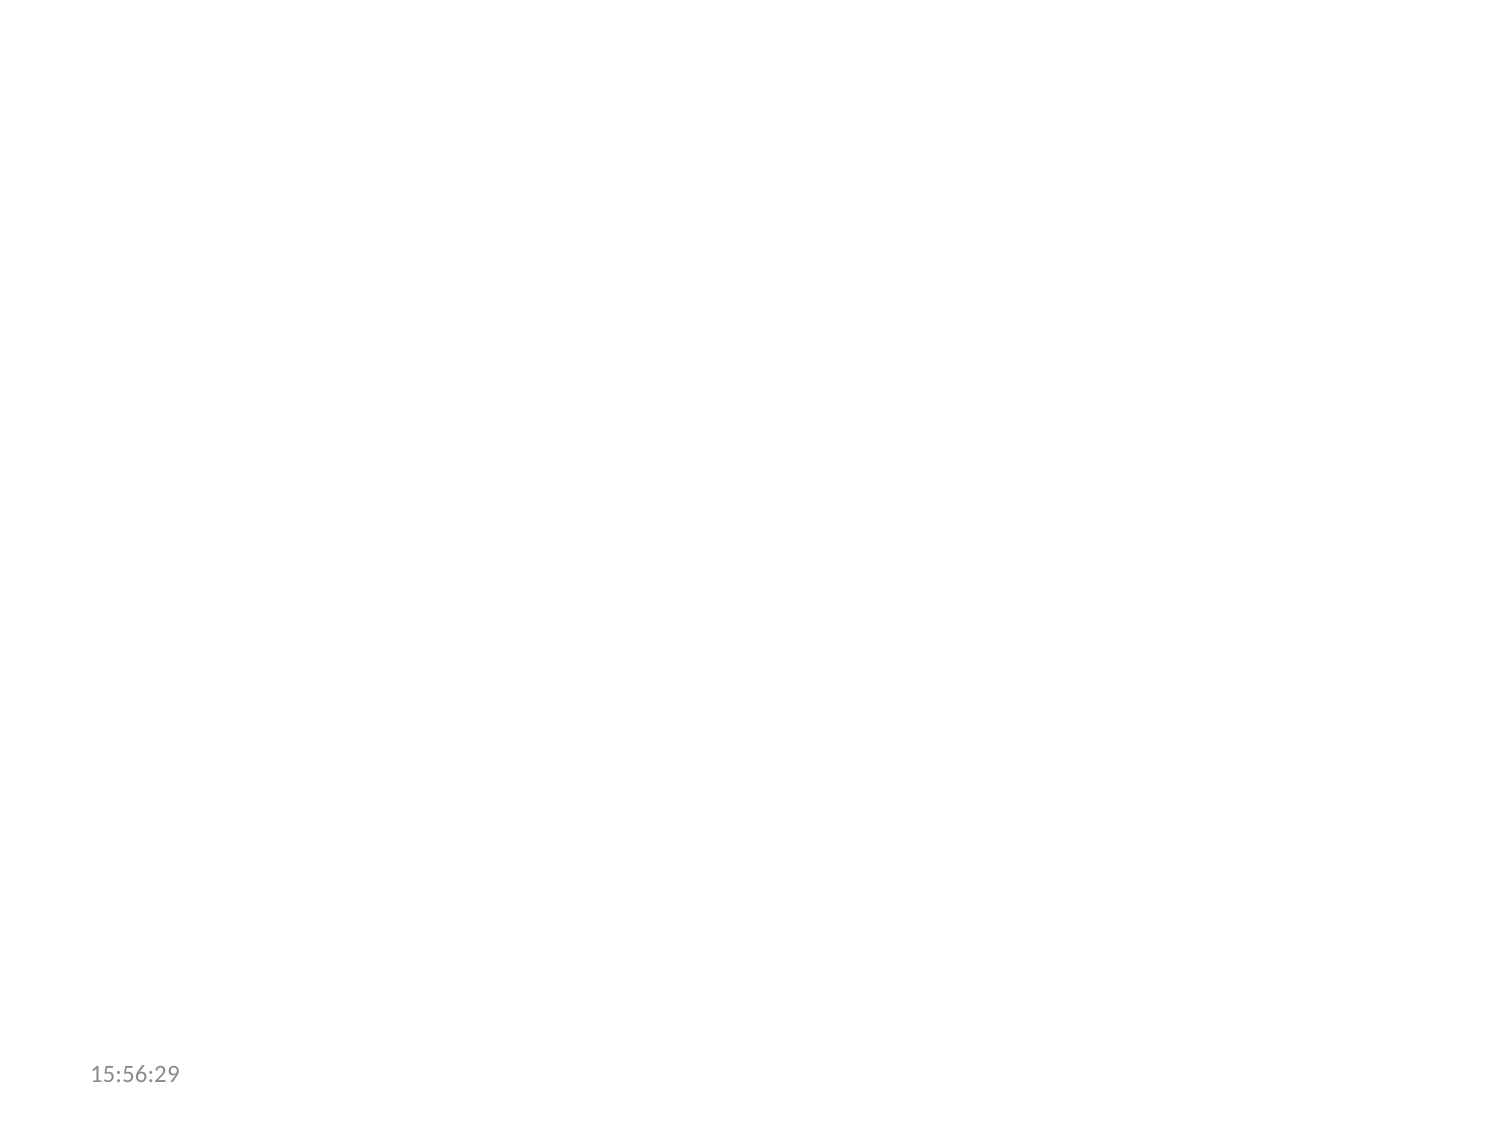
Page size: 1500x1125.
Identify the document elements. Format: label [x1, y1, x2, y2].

slide_number [75, 1042, 425, 1103]
